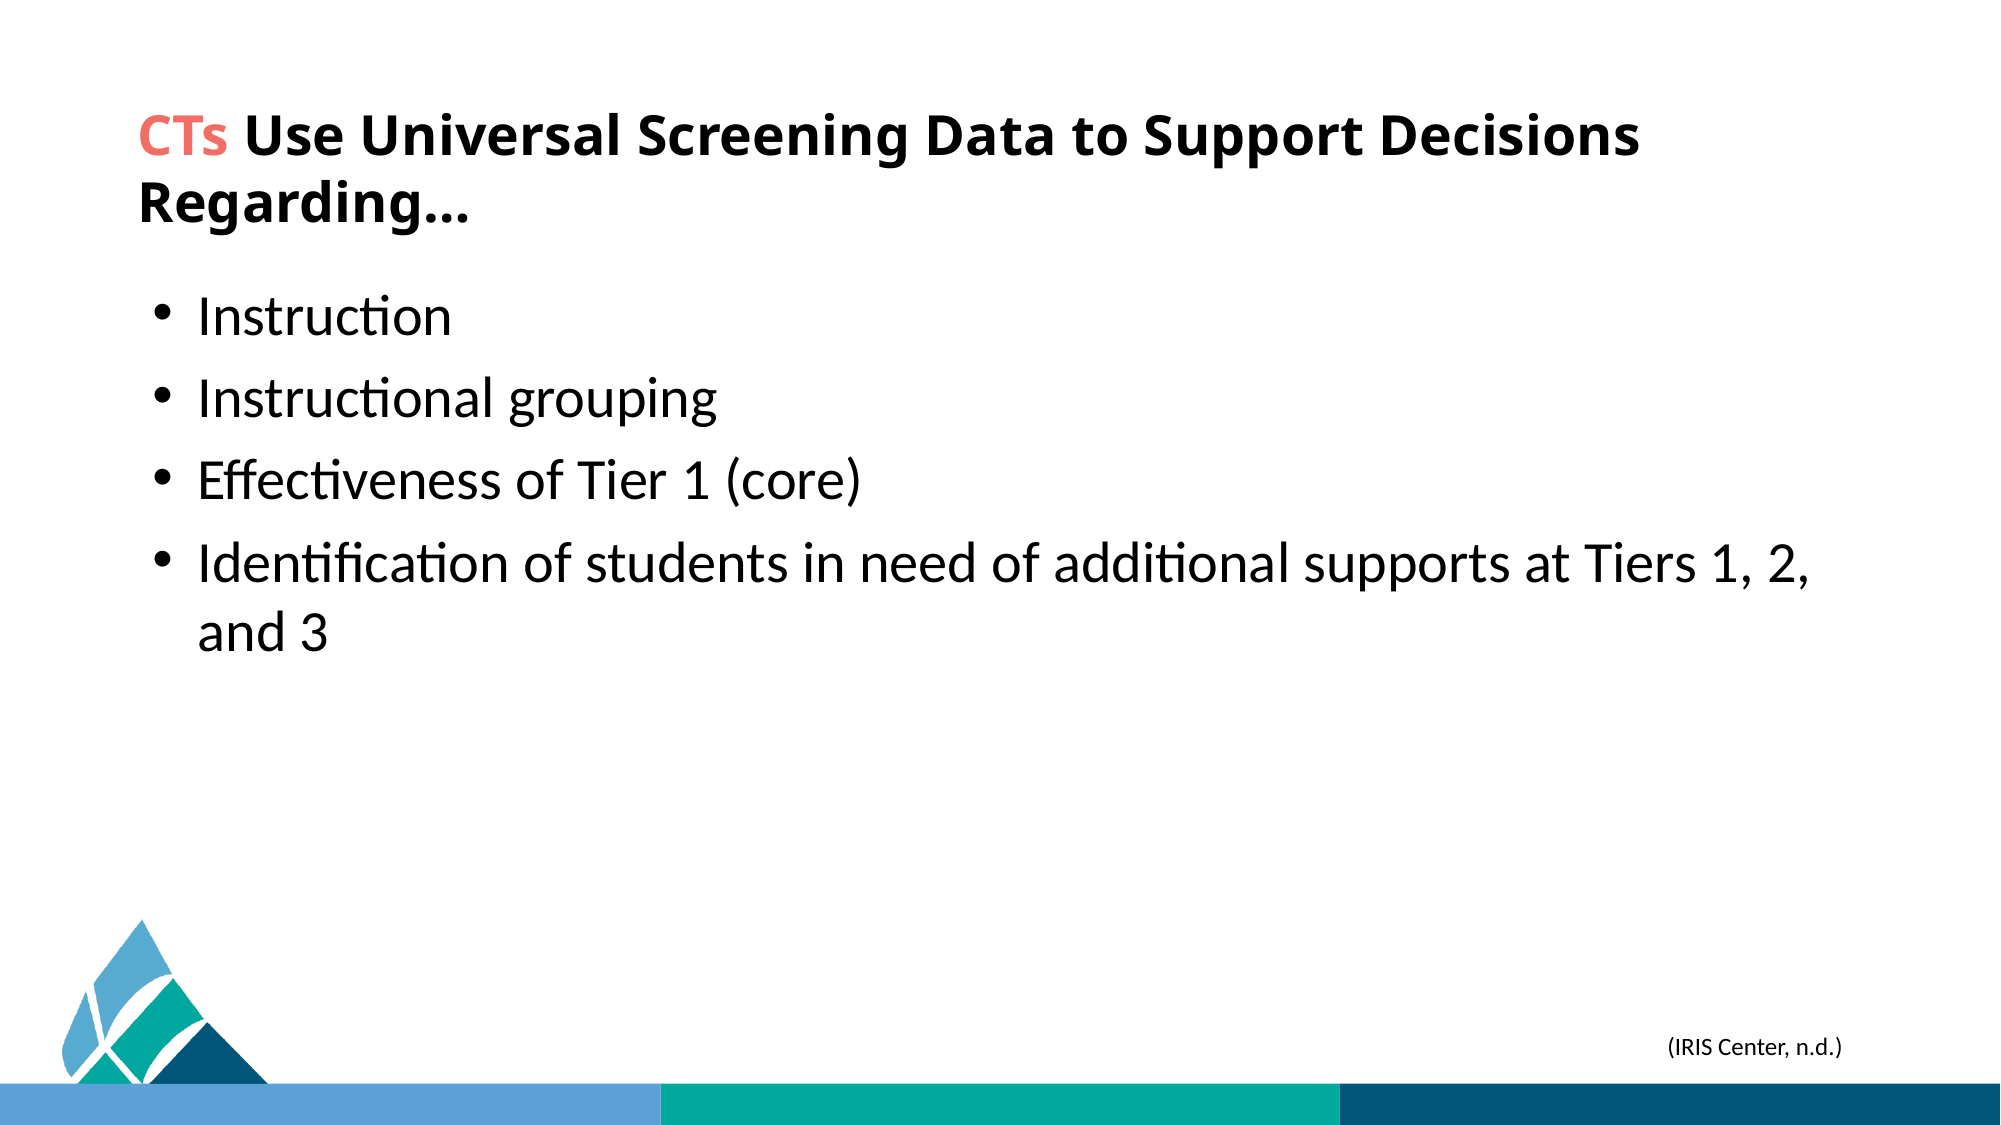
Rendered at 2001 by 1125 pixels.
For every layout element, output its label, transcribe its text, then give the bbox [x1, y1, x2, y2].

list Instruction Instructional grouping Effectiveness of Tier 1 (core) Identification of students in need of additional supports at Tiers 1, 2, and 3 [137, 276, 1863, 990]
text_box (IRIS Center, n.d.) [98, 1020, 1863, 1070]
picture [62, 919, 268, 1084]
title CTs Use Universal Screening Data to Support Decisions Regarding… [137, 99, 1863, 235]
picture [256, 1070, 268, 1084]
